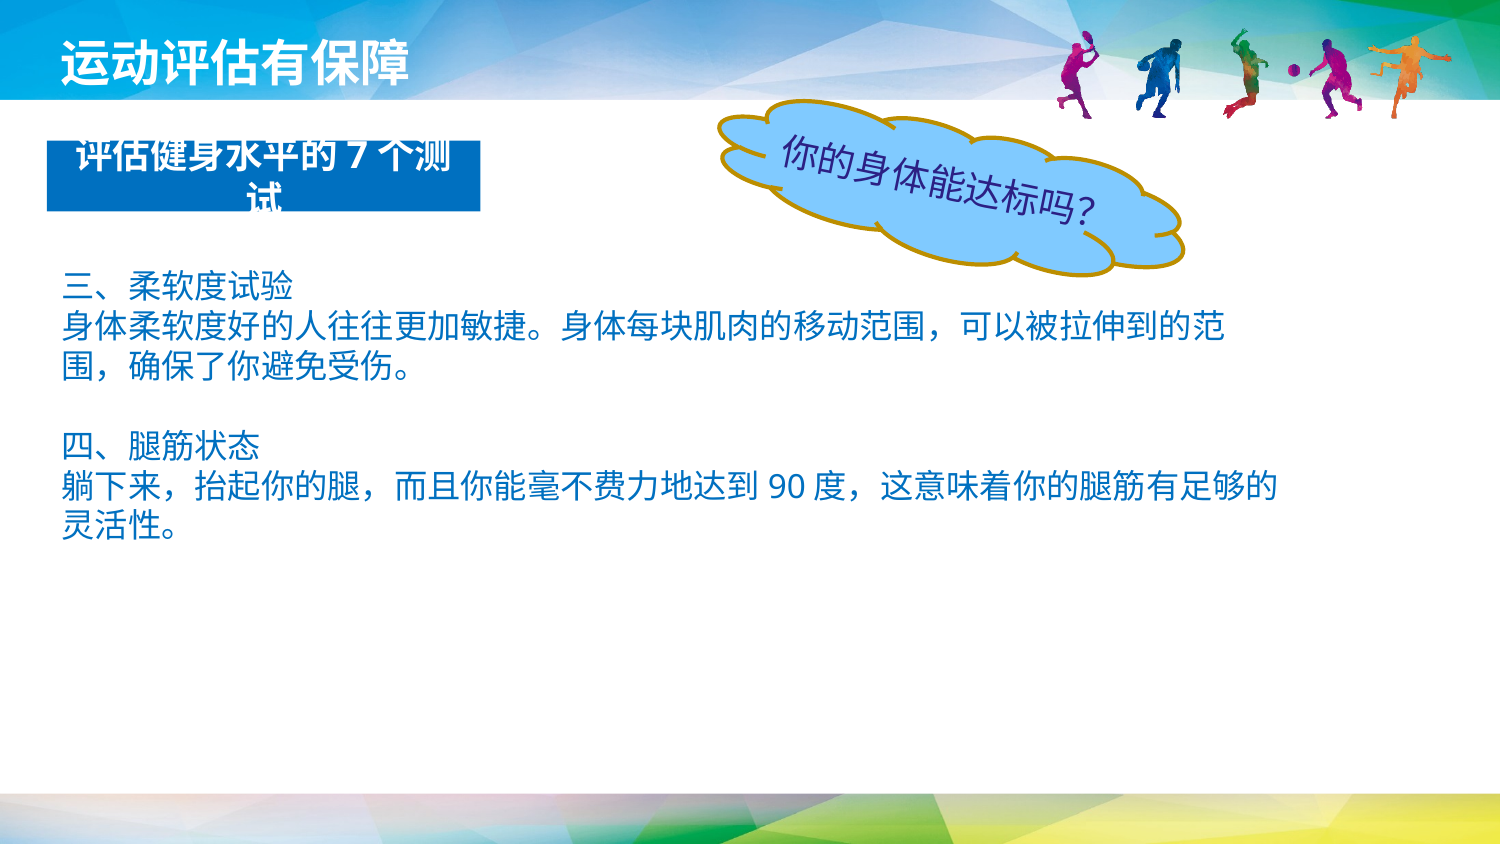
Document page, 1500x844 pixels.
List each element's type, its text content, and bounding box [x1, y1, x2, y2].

text_box 三、柔软度试验 身体柔软度好的人往往更加敏捷。身体每块肌肉的移动范围，可以被拉伸到的范围，确保了你避免受伤。 四、腿筋状态 躺下来，抬起你的腿，而且你能毫不费力地达到90度，这意味着你的腿筋有足够的灵活性。 [46, 257, 1301, 632]
picture [0, 794, 1500, 844]
text_box 评估健身水平的7个测试 [45, 139, 482, 213]
text_box 运动评估有保障 [45, 24, 426, 99]
picture [317, 0, 1500, 119]
text_box 你的身体能达标吗？ [761, 116, 1200, 257]
text_box [717, 98, 1156, 257]
